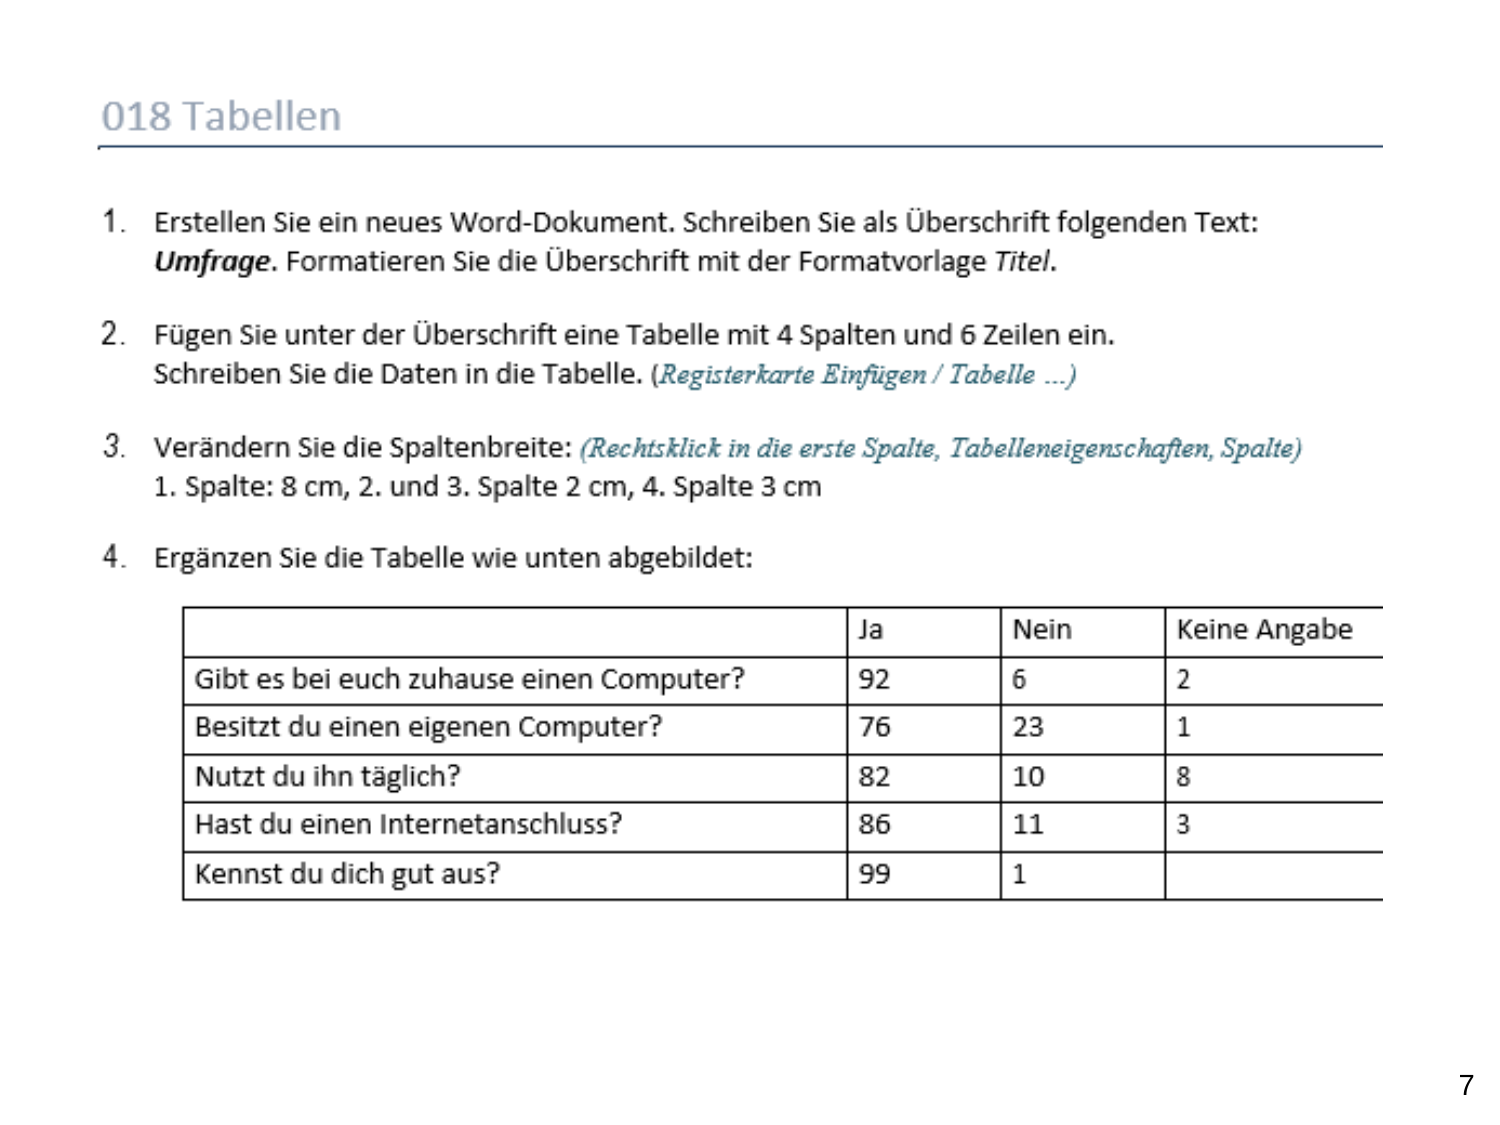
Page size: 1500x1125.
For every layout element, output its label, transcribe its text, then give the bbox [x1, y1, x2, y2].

slide_number 7 [1139, 1058, 1490, 1125]
picture [52, 42, 1383, 929]
